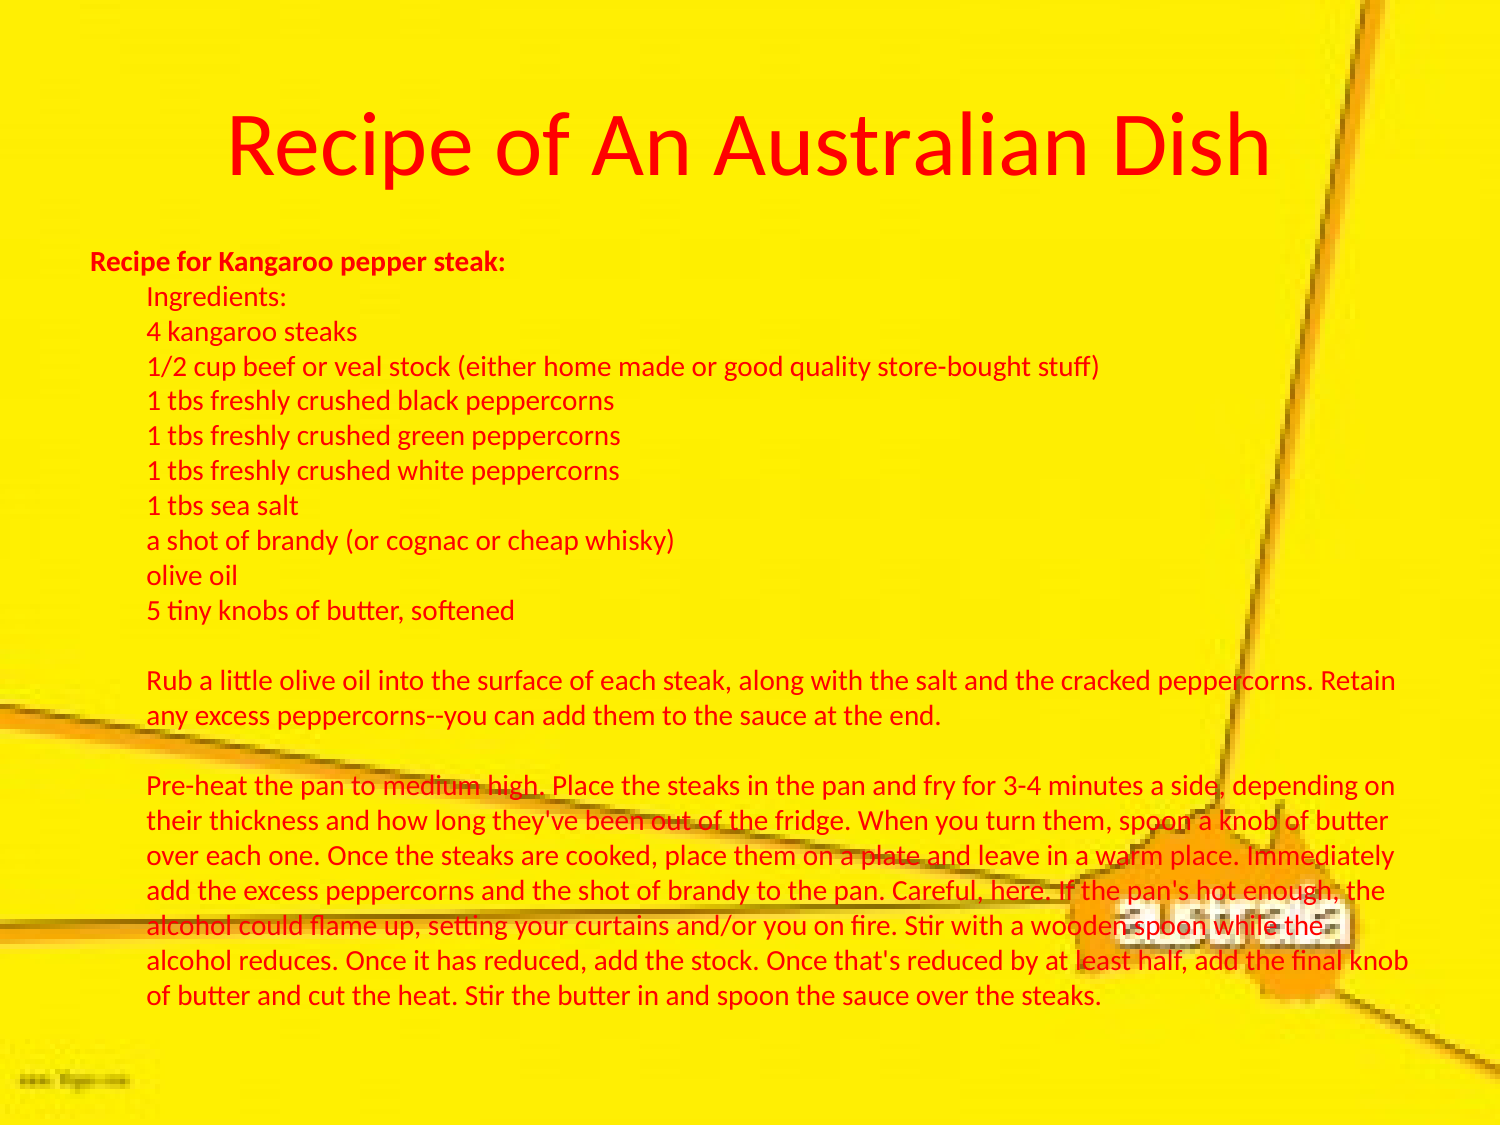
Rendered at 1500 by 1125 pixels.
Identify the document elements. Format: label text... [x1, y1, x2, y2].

picture [0, 0, 1500, 1125]
title Recipe of An Australian Dish [75, 45, 1425, 233]
list Recipe for Kangaroo pepper steak: Ingredients: 4 kangaroo steaks 1/2 cup beef or veal stock (either home made or good quality store-bought stuff) 1 tbs freshly crushed black peppercorns 1 tbs freshly crushed green peppercorns 1 tbs freshly crushed white peppercorns 1 tbs sea salt a shot of brandy (or cognac or cheap whisky) olive oil 5 tiny knobs of butter, softened Rub a little olive oil into the surface of each steak, along with the salt and the cracked peppercorns. Retain any excess peppercorns--you can add them to the sauce at the end. Pre-heat the pan to medium high. Place the steaks in the pan and fry for 3-4 minutes a side, depending on their thickness and how long they've been out of the fridge. When you turn them, spoon a knob of butter over each one. Once the steaks are cooked, place them on a plate and leave in a warm place. Immediately add the excess peppercorns and the shot of brandy to the pan. Careful, here. If the pan's hot enough, the alcohol could flame up, setting your curtains and/or you on fire. Stir with a wooden spoon while the alcohol reduces. Once it has reduced, add the stock. Once that's reduced by at least half, add the final knob of butter and cut the heat. Stir the butter in and spoon the sauce over the steaks. [75, 234, 1430, 1079]
